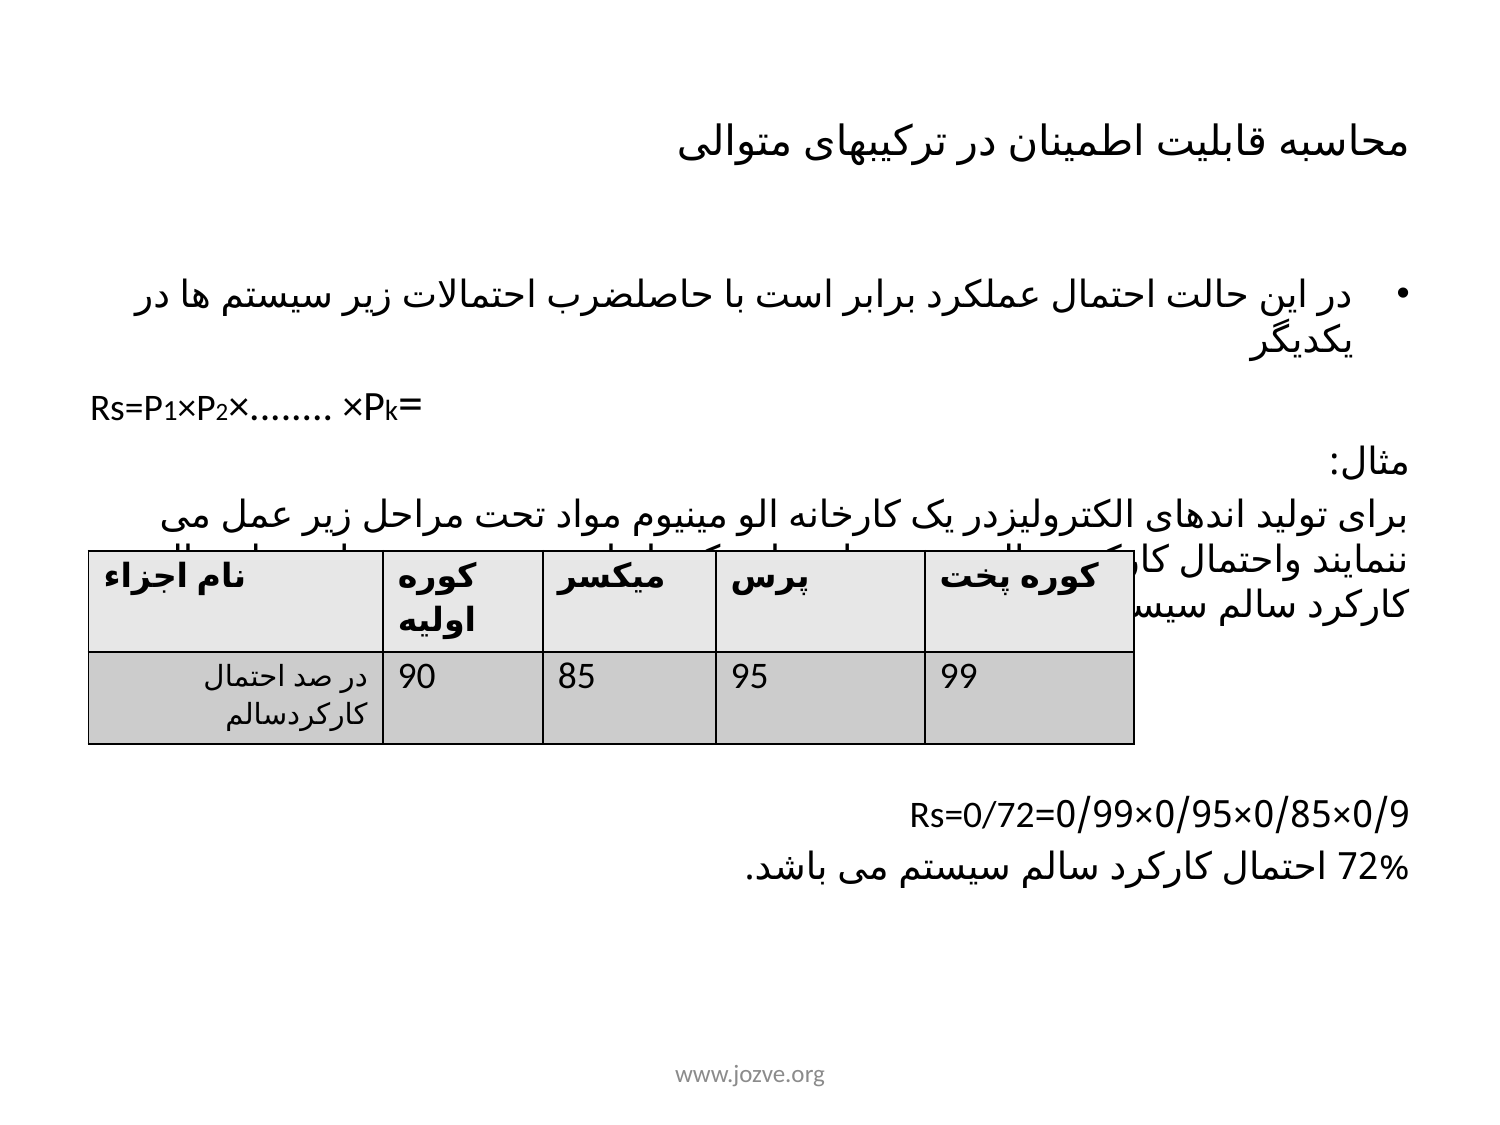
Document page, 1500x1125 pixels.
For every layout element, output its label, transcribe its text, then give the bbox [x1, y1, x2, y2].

table_header پرس [717, 552, 924, 651]
table_header کوره پخت [926, 552, 1133, 651]
table_header نام اجزاء [89, 552, 382, 651]
title محاسبه قابلیت اطمینان در ترکیبهای متوالی [75, 45, 1425, 233]
table_cell 99 [926, 653, 1133, 743]
table_header کوره اولیه [384, 552, 542, 651]
footer www.jozve.org [512, 1042, 988, 1103]
table_cell 95 [717, 653, 924, 743]
table_cell در صد احتمال کارکردسالم [89, 653, 382, 743]
table_header میکسر [544, 552, 715, 651]
table_cell 85 [544, 653, 715, 743]
table_cell 90 [384, 653, 542, 743]
